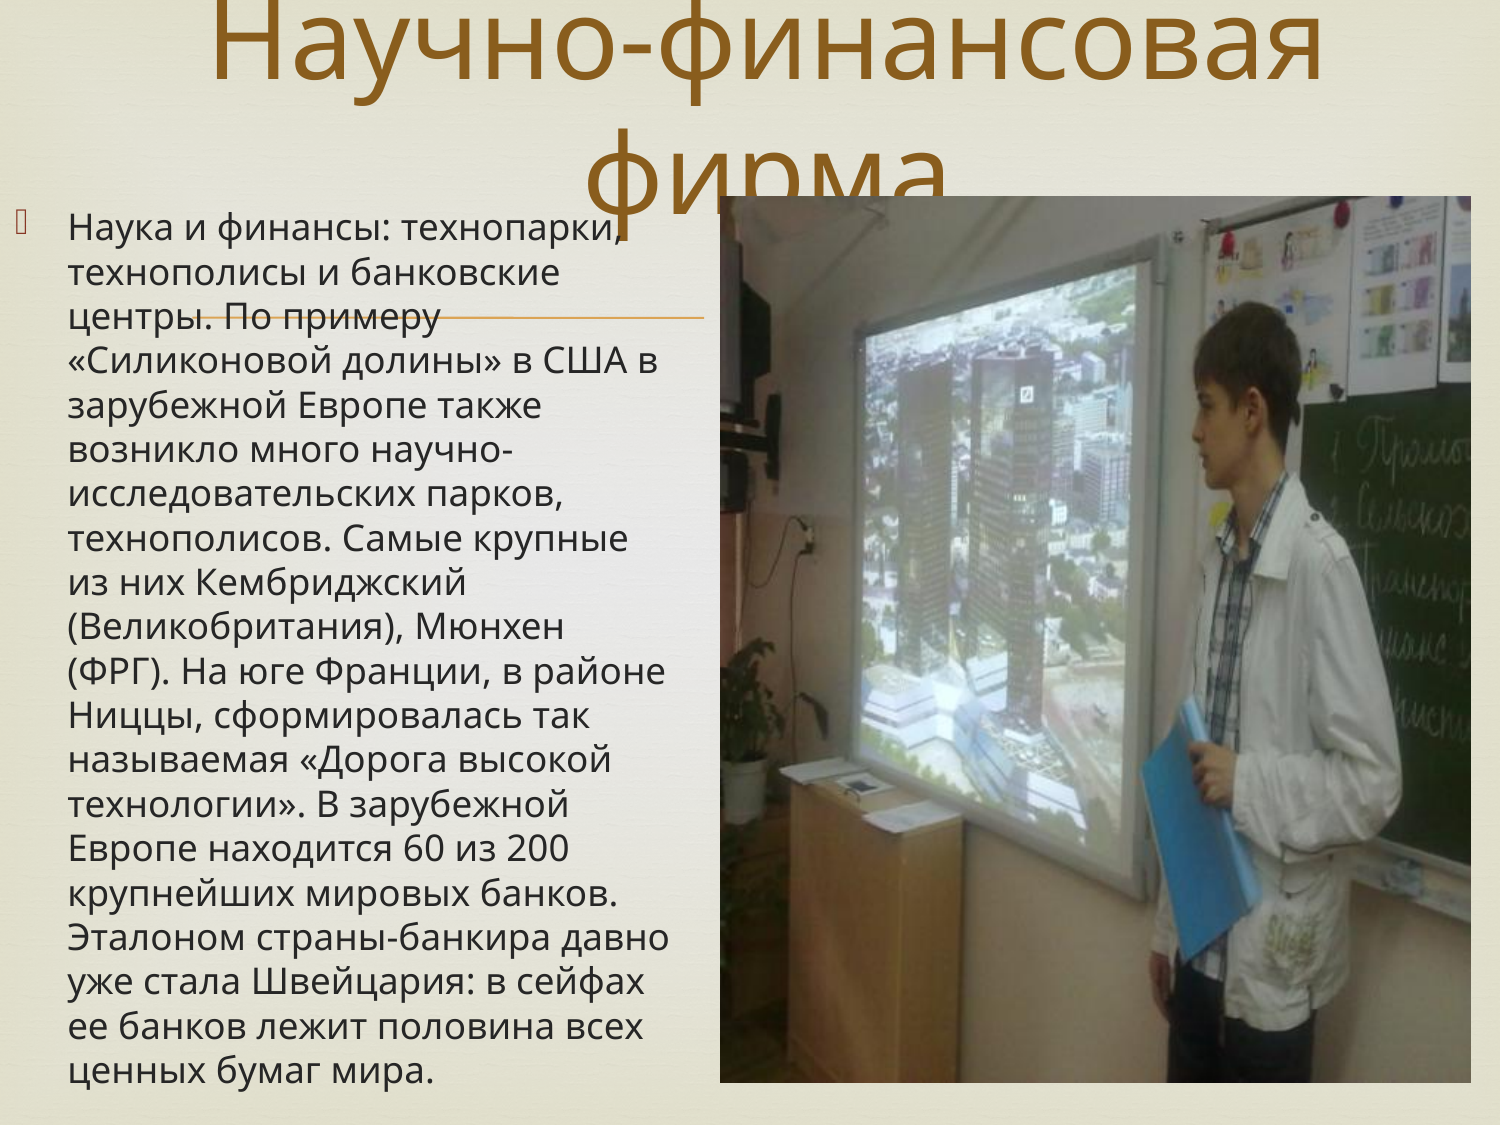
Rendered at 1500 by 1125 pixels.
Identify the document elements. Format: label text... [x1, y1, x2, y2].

list Наука и финансы: технопарки, технополисы и банковские центры. По примеру «Силиконовой долины» в США в зарубежной Европе также возникло много научно-исследовательских парков, технополисов. Самые крупные из них Кембриджский (Великобритания), Мюнхен (ФРГ). На юге Франции, в районе Ниццы, сформировалась так называемая «Дорога высокой технологии». В зарубежной Европе находится 60 из 200 крупнейших мировых банков. Эталоном страны-банкира давно уже стала Швейцария: в сейфах ее банков лежит половина всех ценных бумаг мира. [0, 196, 691, 1125]
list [720, 195, 1472, 1083]
title Научно-финансовая фирма [53, 42, 1483, 161]
